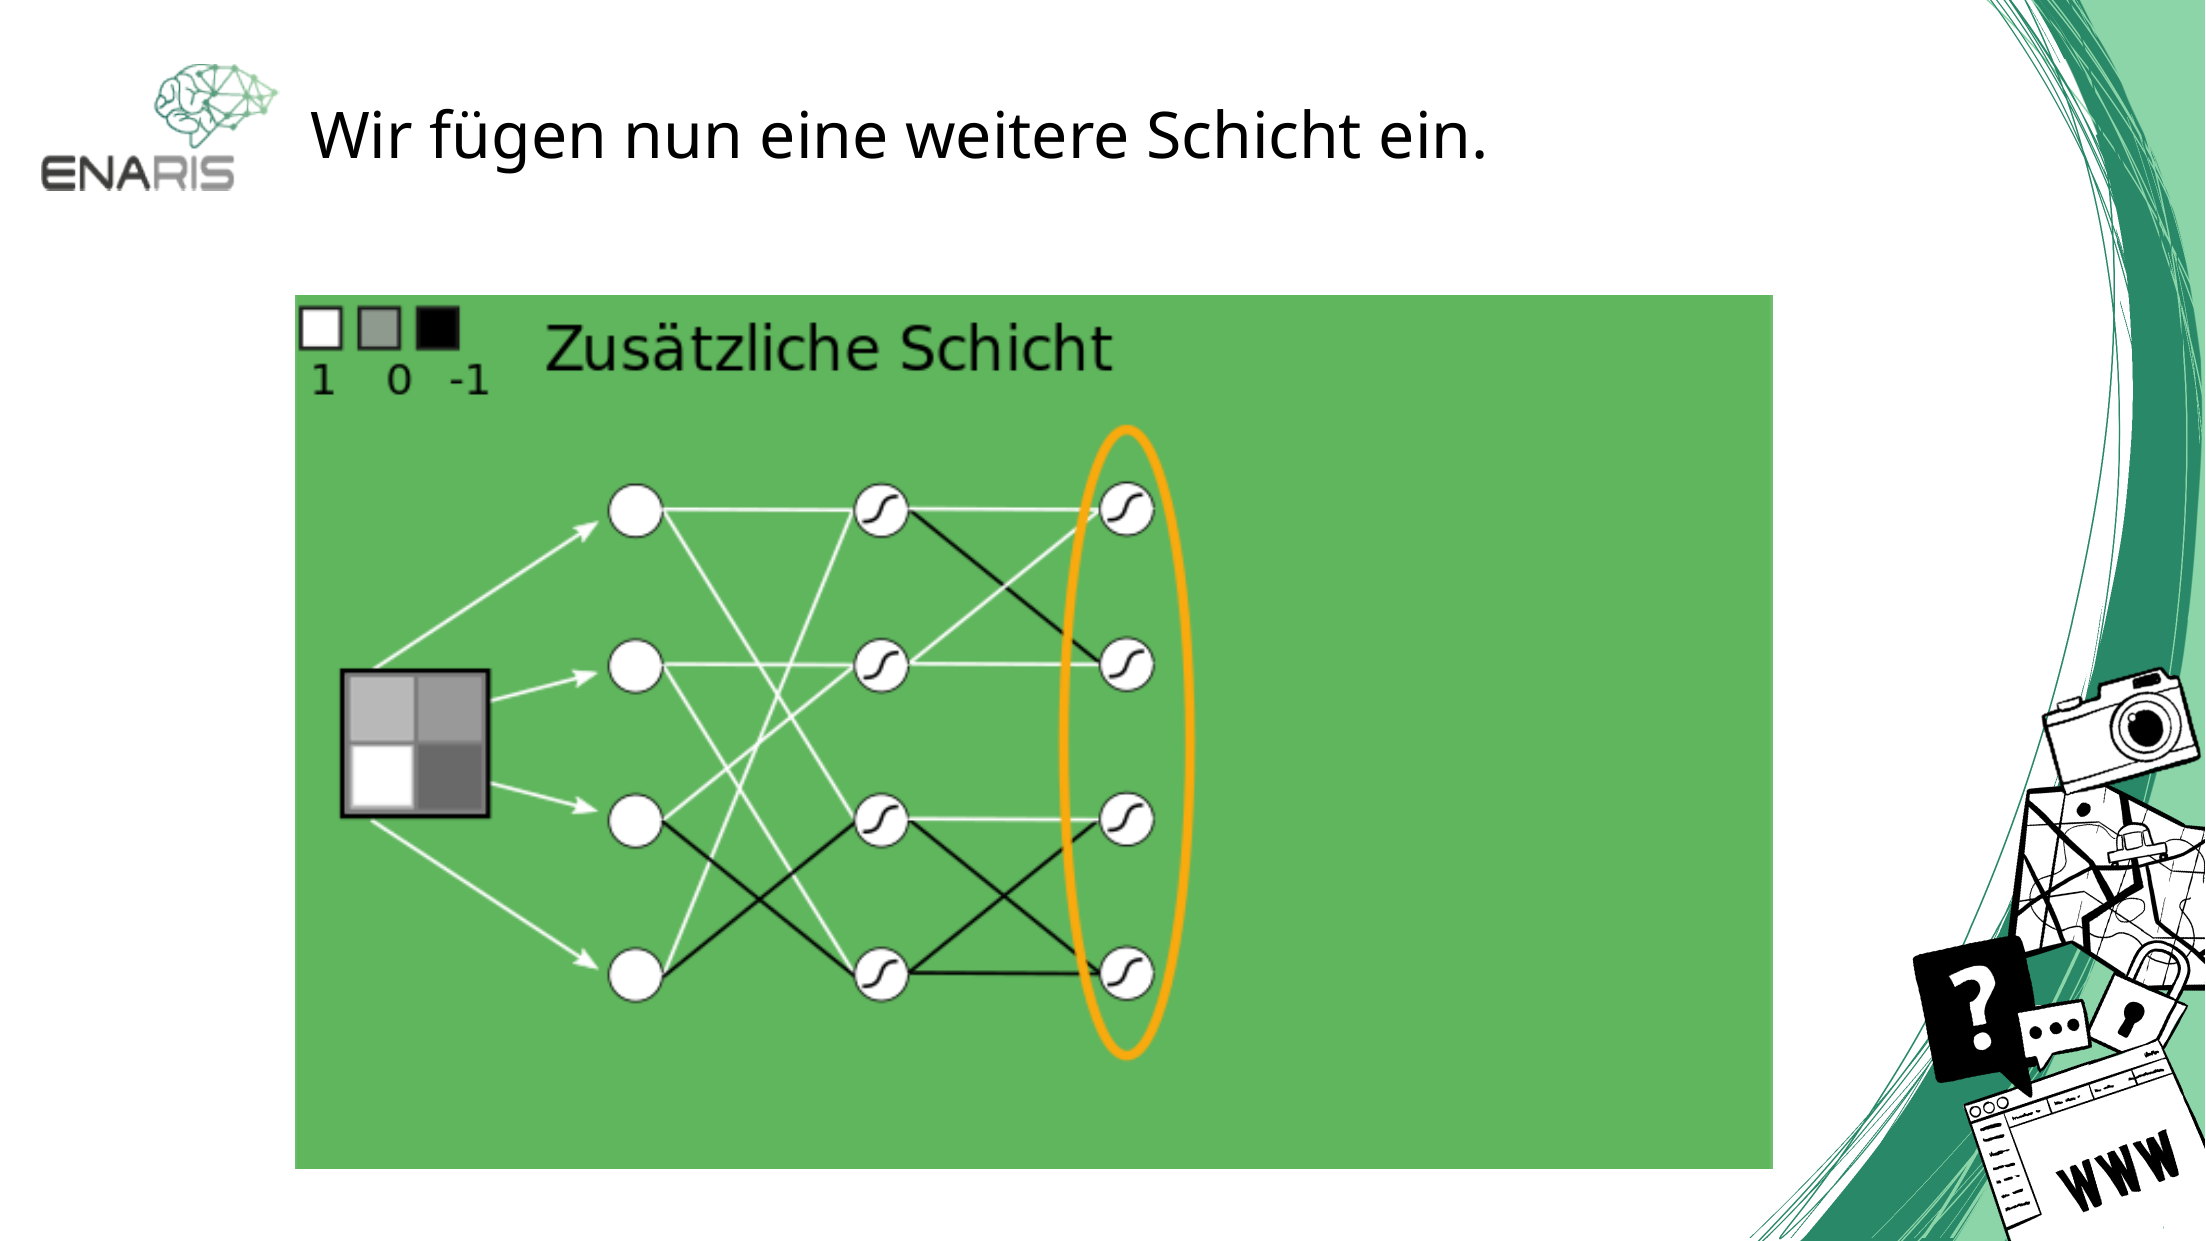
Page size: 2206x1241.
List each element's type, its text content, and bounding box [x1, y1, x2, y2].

picture [41, 64, 280, 191]
picture [295, 0, 2205, 1241]
list Wir fügen nun eine weitere Schicht ein. [295, 95, 2049, 323]
